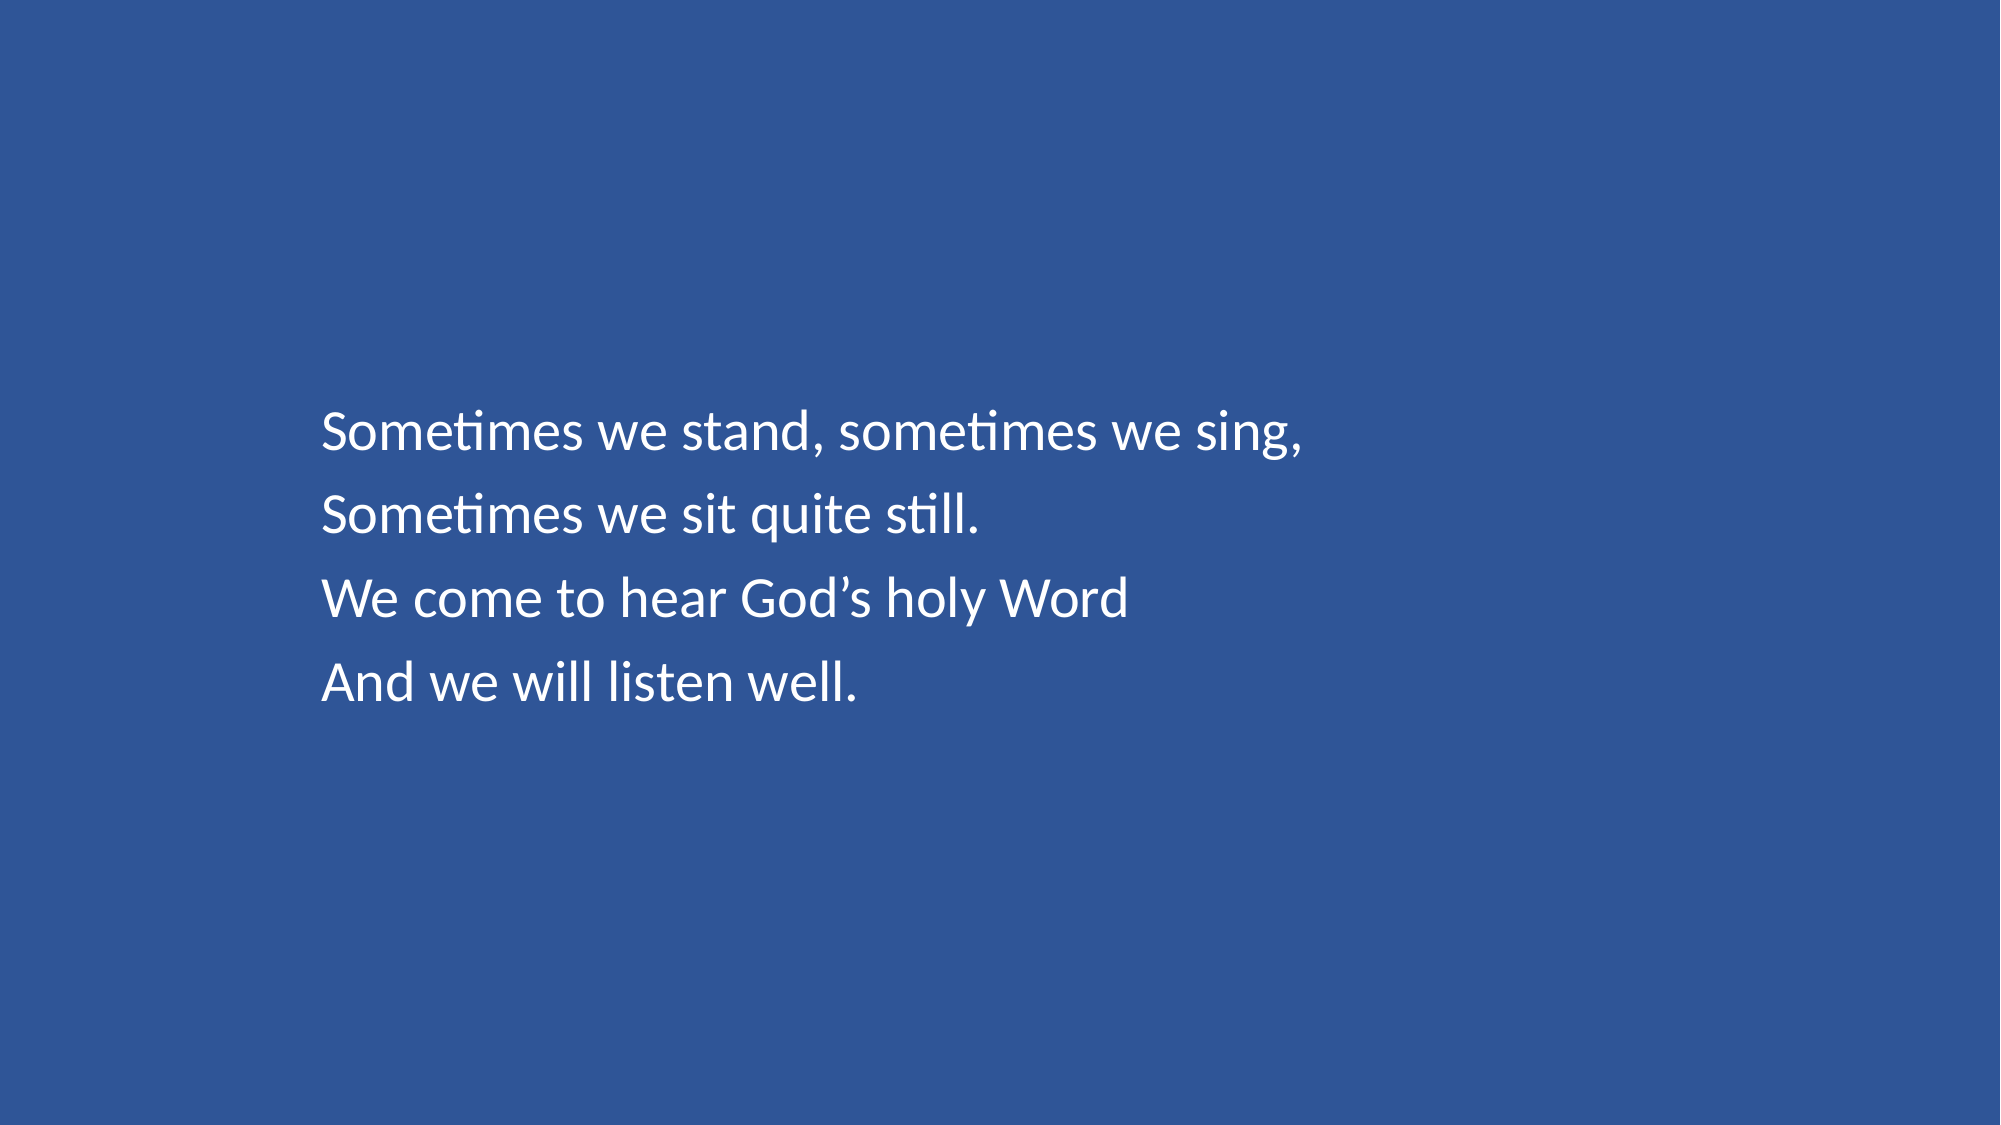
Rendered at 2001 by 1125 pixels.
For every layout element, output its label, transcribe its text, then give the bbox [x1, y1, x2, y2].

list Sometimes we stand, sometimes we sing, Sometimes we sit quite still. We come to hear God’s holy Word And we will listen well. [306, 392, 1694, 733]
